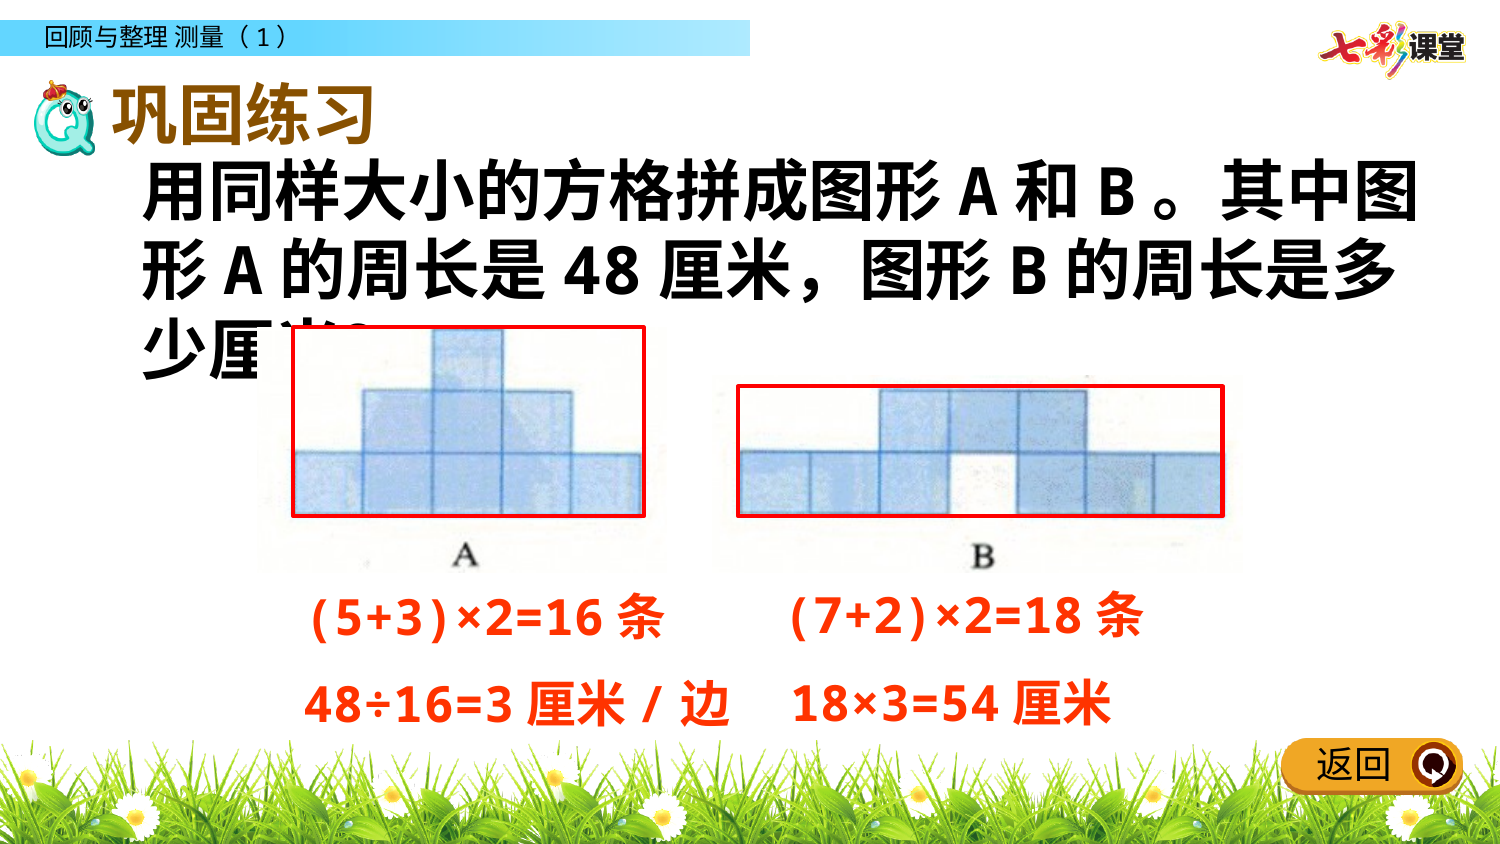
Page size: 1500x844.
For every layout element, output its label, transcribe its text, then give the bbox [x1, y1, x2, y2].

text_box 18×3=54厘米 [776, 664, 1202, 740]
picture [0, 740, 1500, 844]
text_box 用同样大小的方格拼成图形A和B。其中图形A的周长是48厘米，图形B的周长是多少厘米？ [126, 140, 1436, 269]
text_box 48÷16=3厘米/边 [289, 664, 776, 740]
picture [34, 80, 96, 156]
text_box 巩固练习 [100, 67, 404, 159]
picture [1316, 20, 1468, 80]
text_box (5+3)×2=16条 [289, 577, 715, 653]
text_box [1281, 733, 1464, 795]
picture [257, 327, 667, 573]
picture [712, 375, 1243, 573]
text_box (7+2)×2=18条 [768, 580, 1195, 651]
